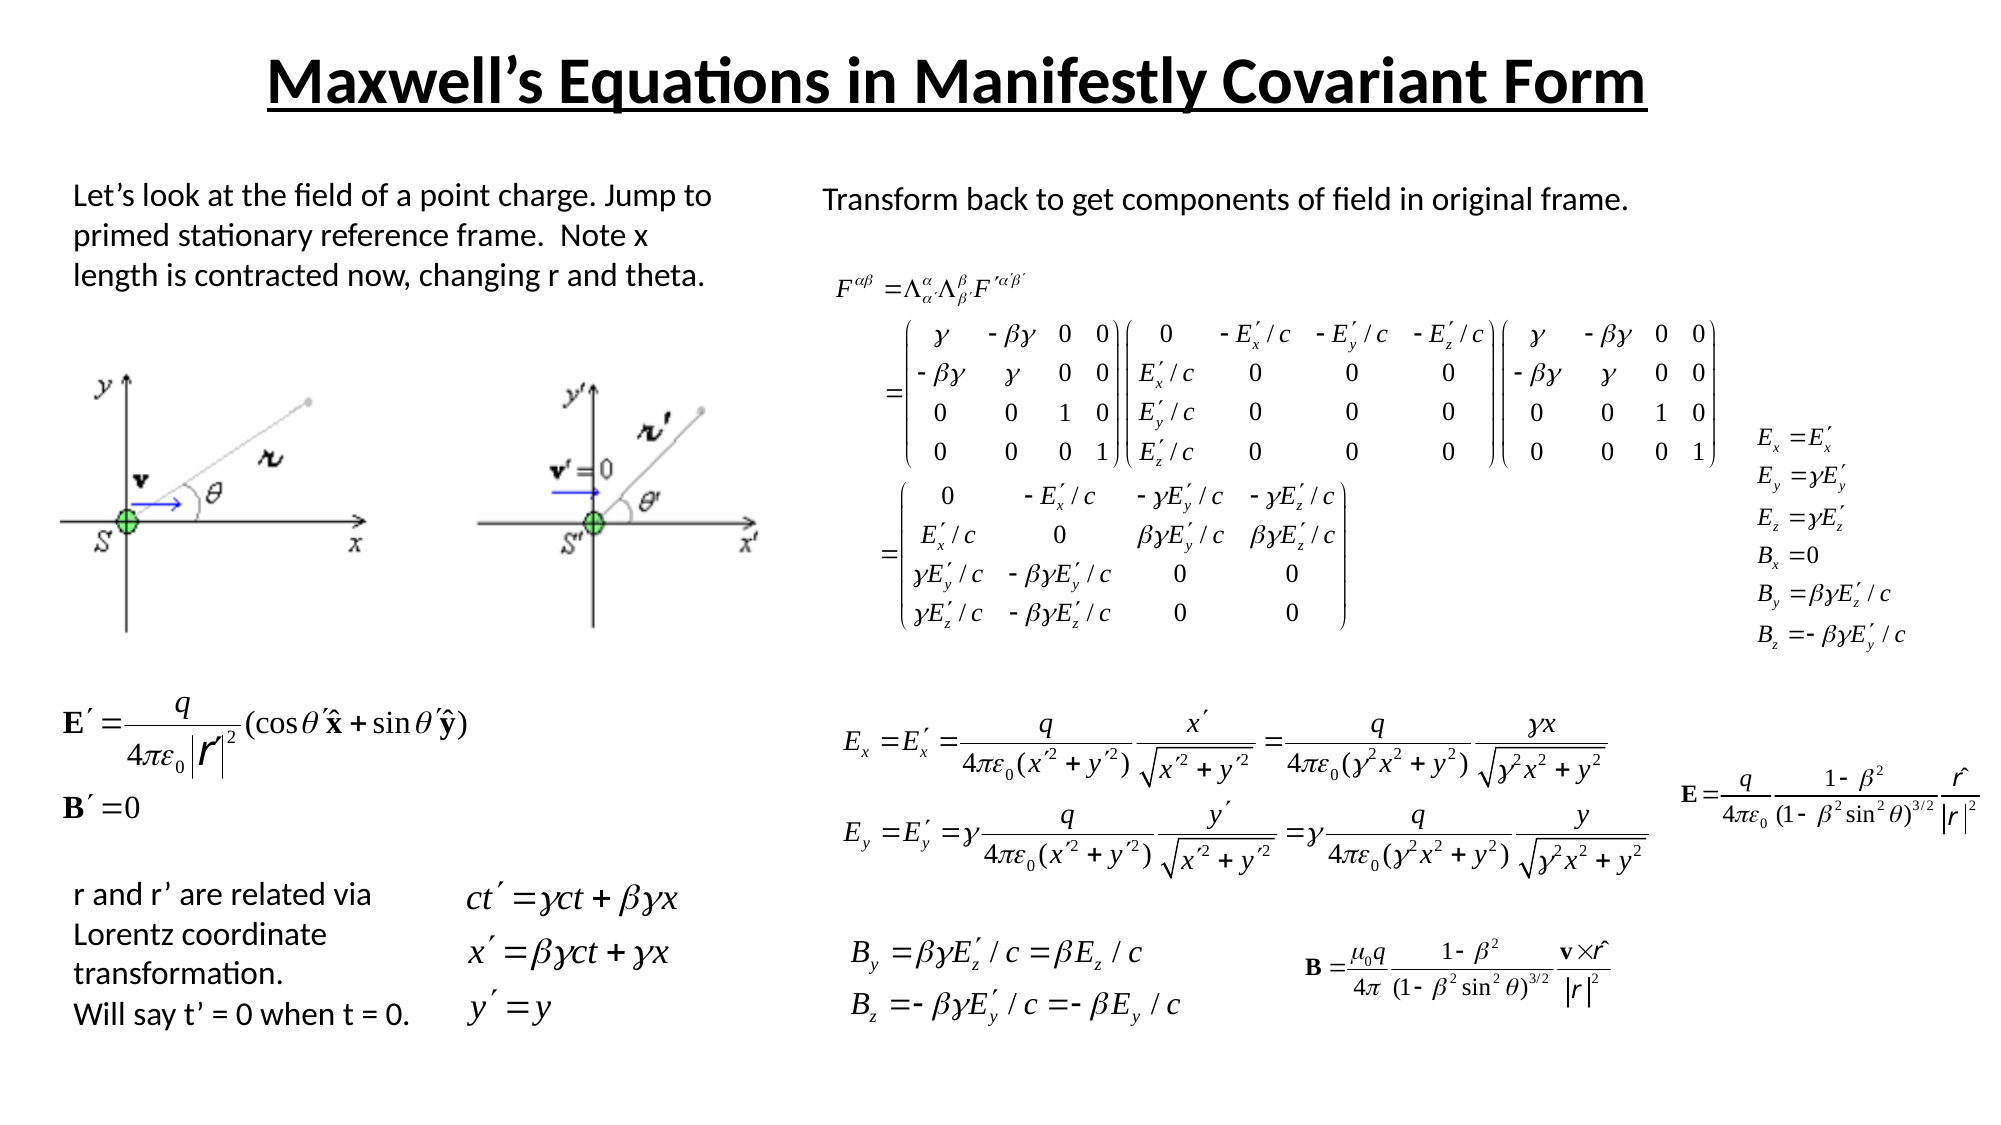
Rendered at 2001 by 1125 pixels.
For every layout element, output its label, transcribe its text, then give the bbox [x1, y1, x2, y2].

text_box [460, 876, 685, 1033]
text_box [1677, 758, 1986, 840]
text_box r and r’ are related via Lorentz coordinate transformation. Will say t’ = 0 when t = 0. [58, 864, 437, 1039]
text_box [1752, 420, 1911, 659]
text_box Transform back to get components of field in original frame. [807, 170, 1658, 225]
text_box Let’s look at the field of a point charge. Jump to primed stationary reference frame. Note x length is contracted now, changing r and theta. [58, 165, 758, 340]
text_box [838, 703, 1654, 886]
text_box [58, 680, 472, 827]
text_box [831, 267, 1722, 637]
picture [455, 360, 797, 652]
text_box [844, 931, 1187, 1033]
text_box Maxwell’s Equations in Manifestly Covariant Form [252, 48, 1726, 158]
picture [39, 364, 382, 638]
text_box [1301, 931, 1617, 1014]
